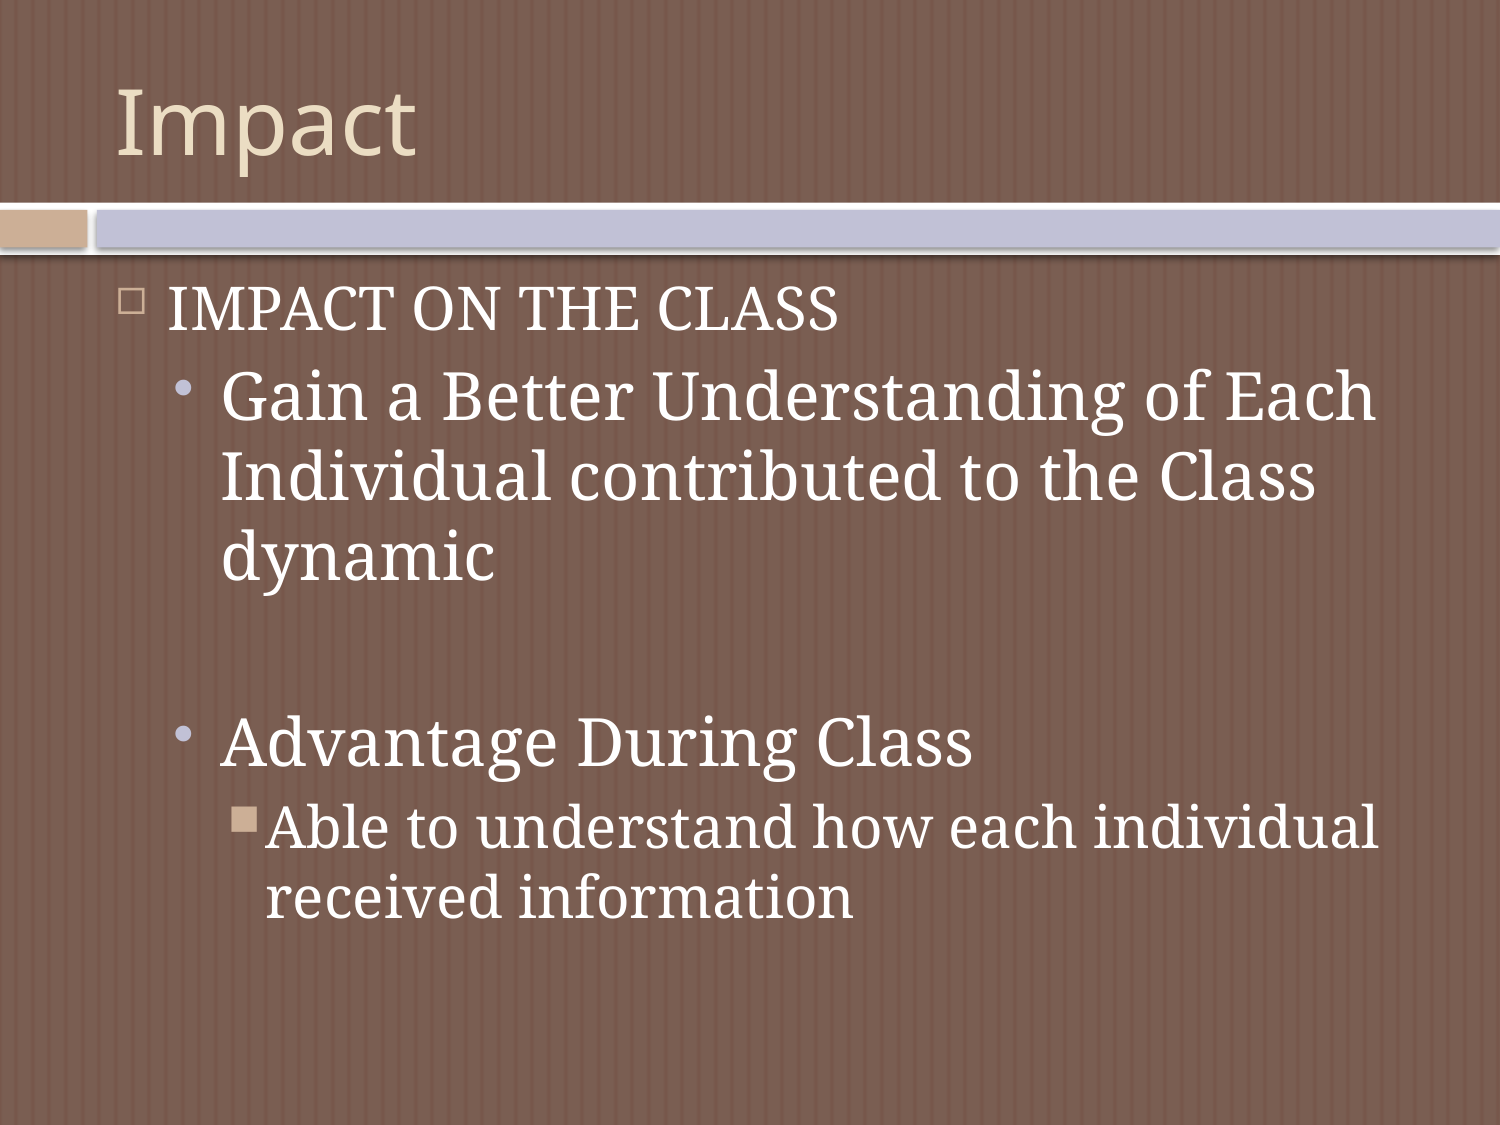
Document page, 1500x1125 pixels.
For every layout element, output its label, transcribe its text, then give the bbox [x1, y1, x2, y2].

title Impact [100, 37, 1439, 201]
list IMPACT ON THE CLASS Gain a Better Understanding of Each Individual contributed to the Class dynamic Advantage During Class Able to understand how each individual received information [100, 262, 1439, 1001]
